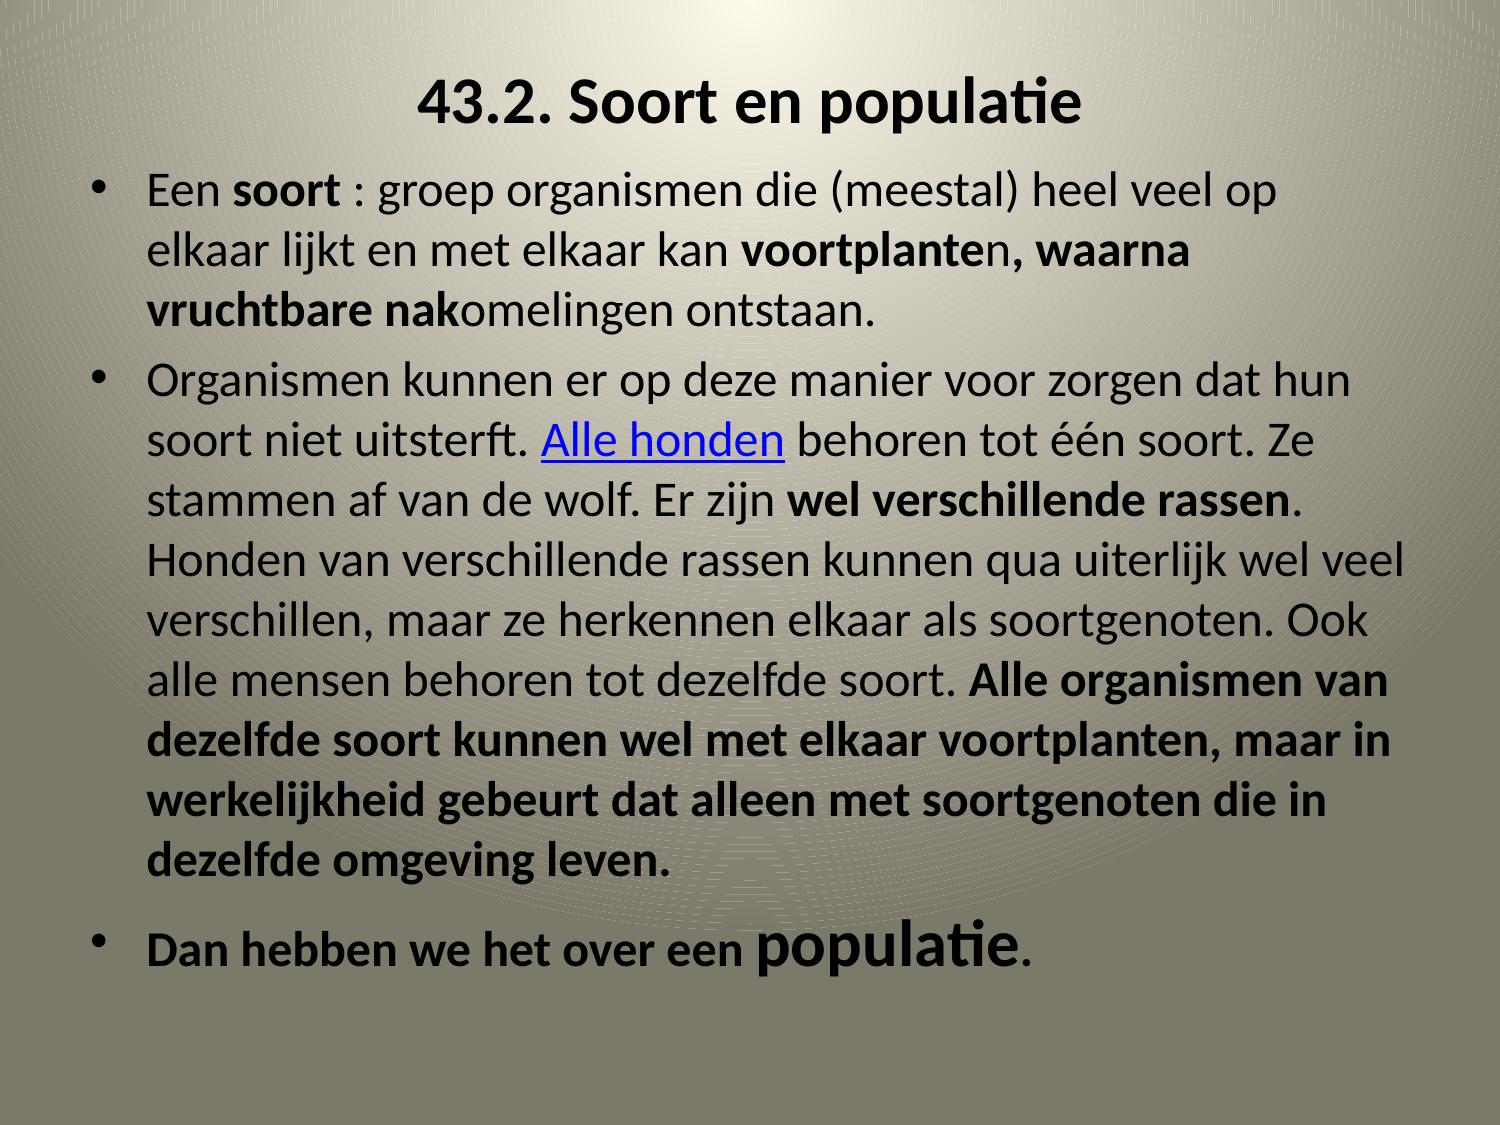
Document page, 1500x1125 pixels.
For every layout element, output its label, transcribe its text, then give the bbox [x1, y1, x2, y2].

list Een soort : groep organismen die (meestal) heel veel op elkaar lijkt en met elkaar kan voortplanten, waarna vruchtbare nakomelingen ontstaan. Organismen kunnen er op deze manier voor zorgen dat hun soort niet uitsterft. Alle honden behoren tot één soort. Ze stammen af van de wolf. Er zijn wel verschillende rassen. Honden van verschillende rassen kunnen qua uiterlijk wel veel verschillen, maar ze herkennen elkaar als soortgenoten. Ook alle mensen behoren tot dezelfde soort. Alle organismen van dezelfde soort kunnen wel met elkaar voortplanten, maar in werkelijkheid gebeurt dat alleen met soortgenoten die in dezelfde omgeving leven. Dan hebben we het over een populatie. [75, 149, 1425, 1083]
title 43.2. Soort en populatie [75, 45, 1425, 149]
